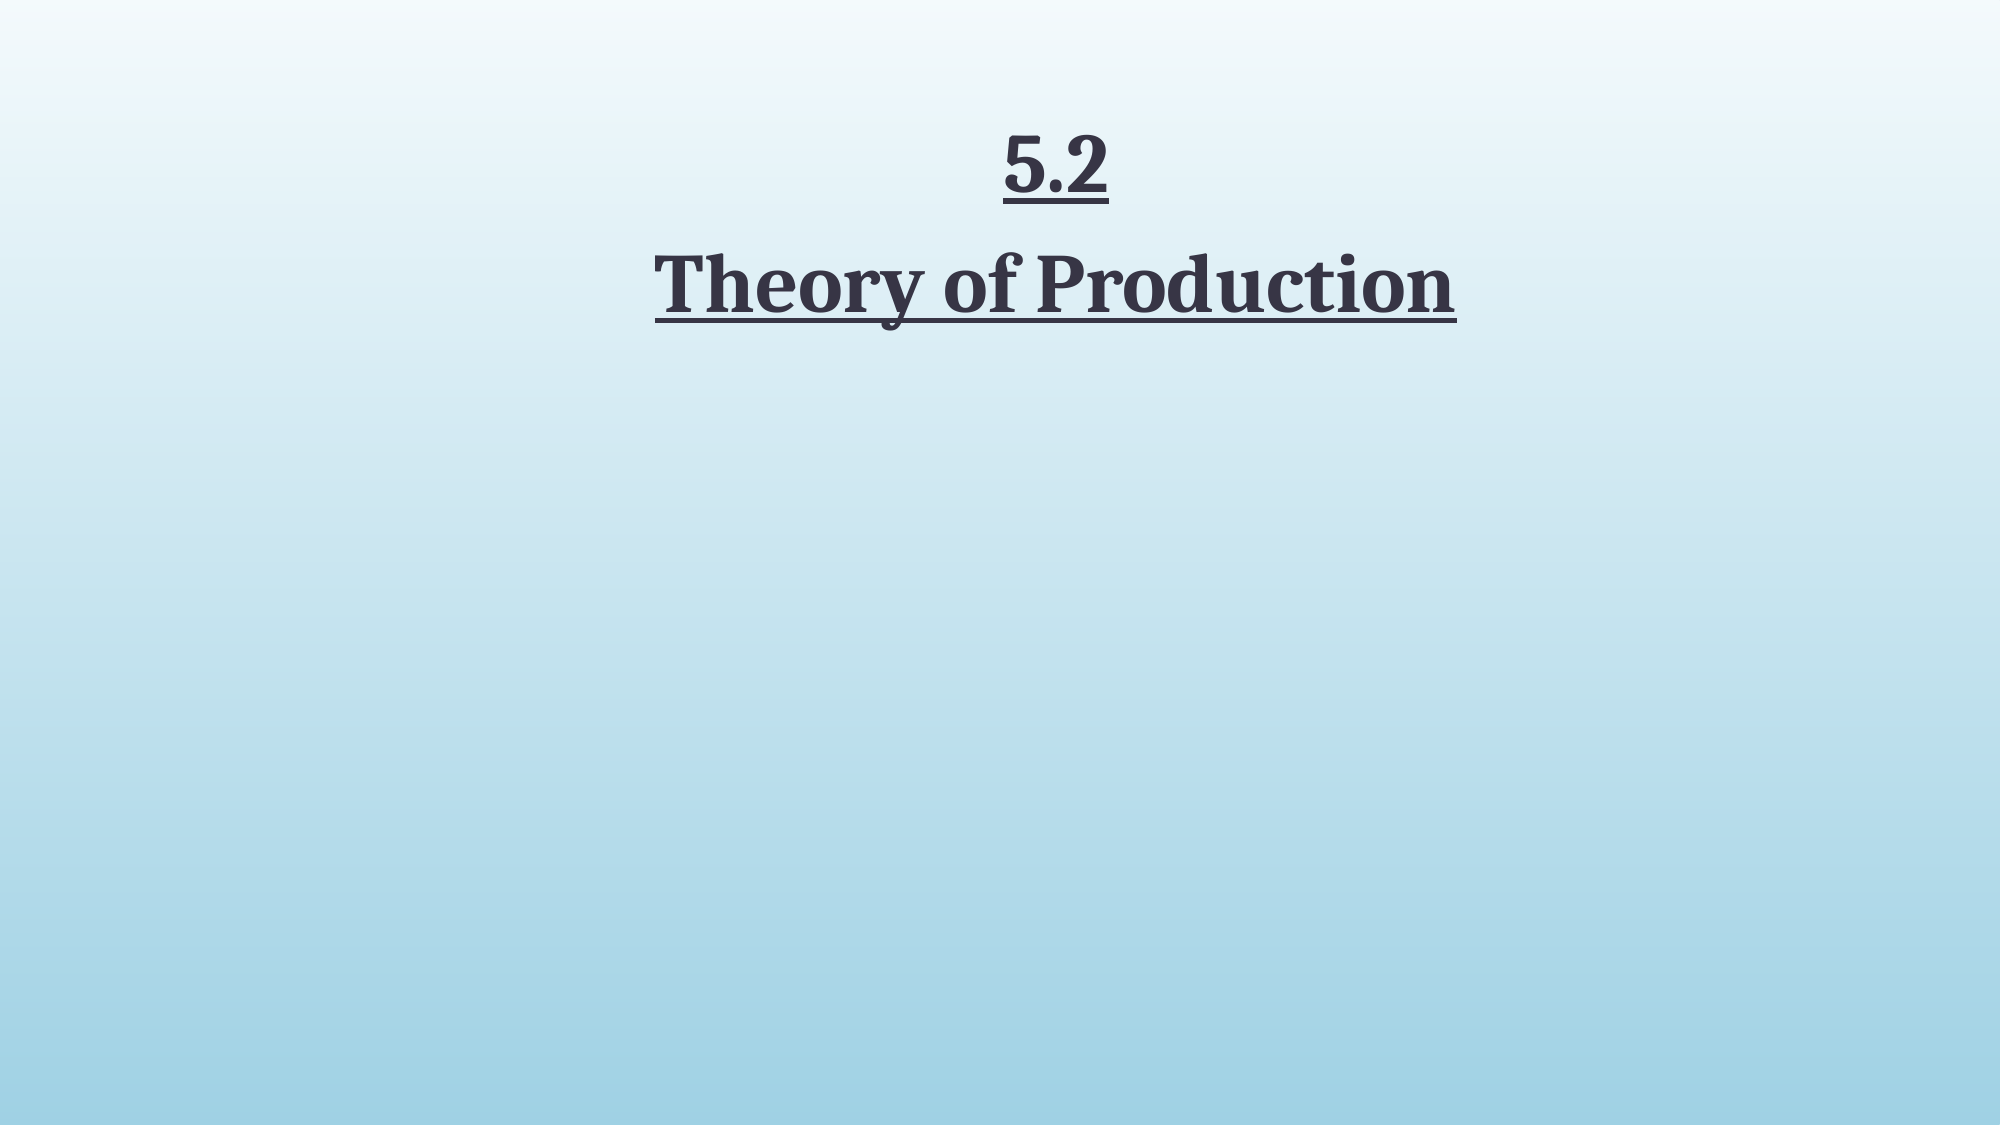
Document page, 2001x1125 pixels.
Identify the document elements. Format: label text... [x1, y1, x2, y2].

list 5.2 Theory of Production [212, 112, 1901, 800]
